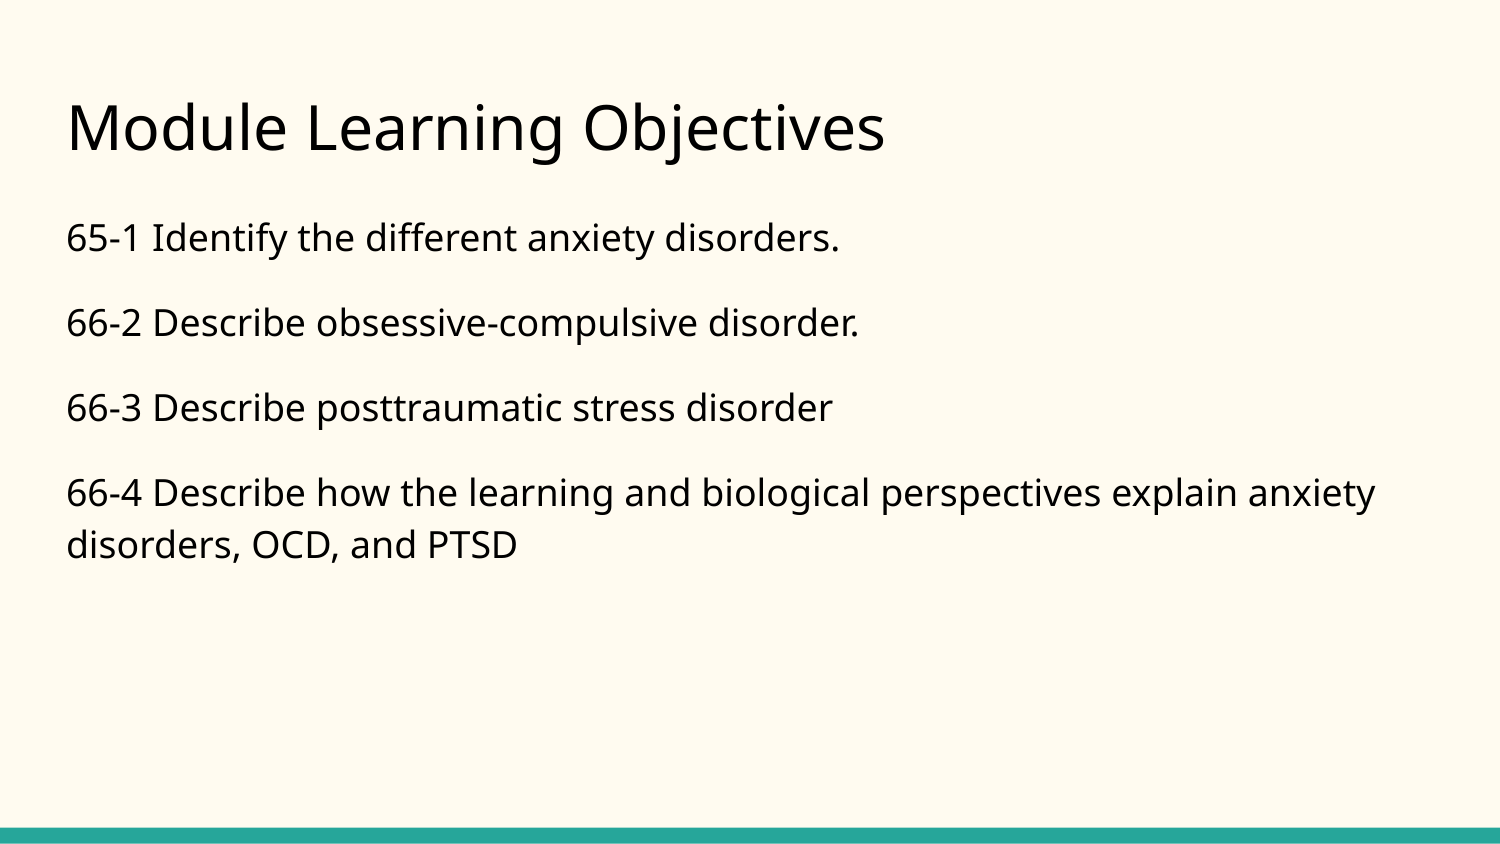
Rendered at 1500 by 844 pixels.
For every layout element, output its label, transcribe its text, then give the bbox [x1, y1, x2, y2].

title Module Learning Objectives [51, 72, 1449, 174]
list 65-1 Identify the different anxiety disorders. 66-2 Describe obsessive-compulsive disorder. 66-3 Describe posttraumatic stress disorder 66-4 Describe how the learning and biological perspectives explain anxiety disorders, OCD, and PTSD [51, 192, 1449, 750]
